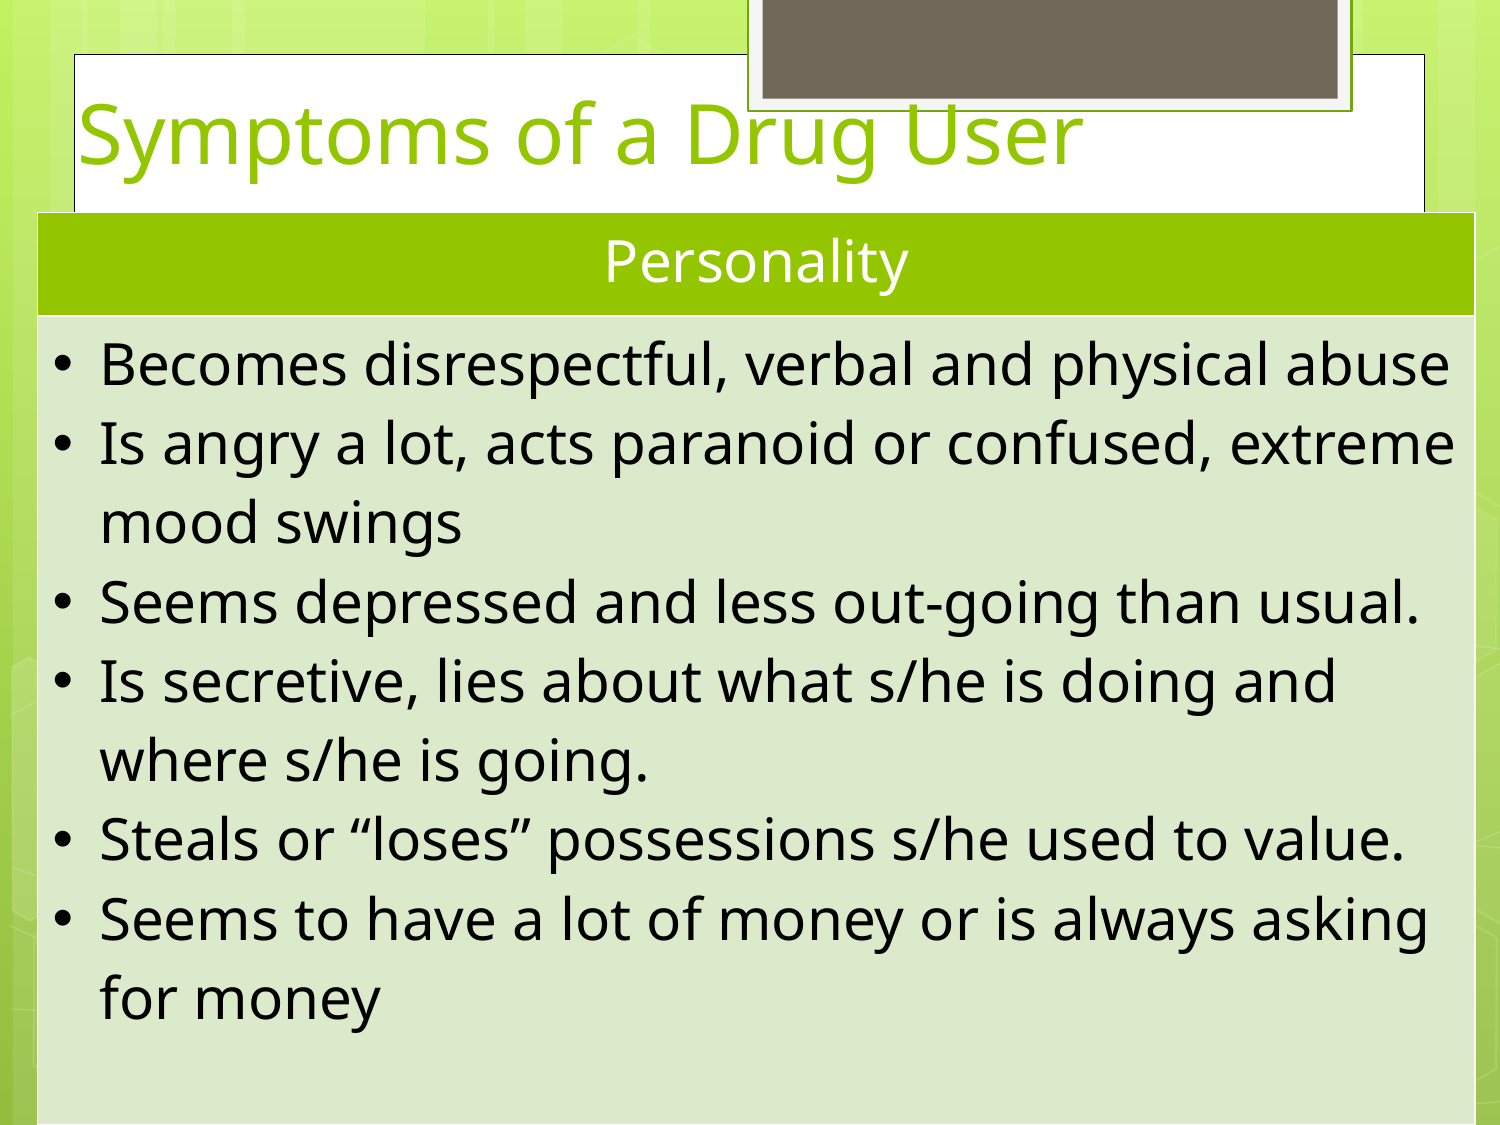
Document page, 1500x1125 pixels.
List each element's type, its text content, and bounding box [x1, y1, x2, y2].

title Symptoms of a Drug User [62, 1, 1413, 190]
table_header Personality [38, 213, 1474, 315]
table_cell Becomes disrespectful, verbal and physical abuse Is angry a lot, acts paranoid or confused, extreme mood swings Seems depressed and less out-going than usual. Is secretive, lies about what s/he is doing and where s/he is going. Steals or “loses” possessions s/he used to value. Seems to have a lot of money or is always asking for money [38, 317, 1474, 1124]
